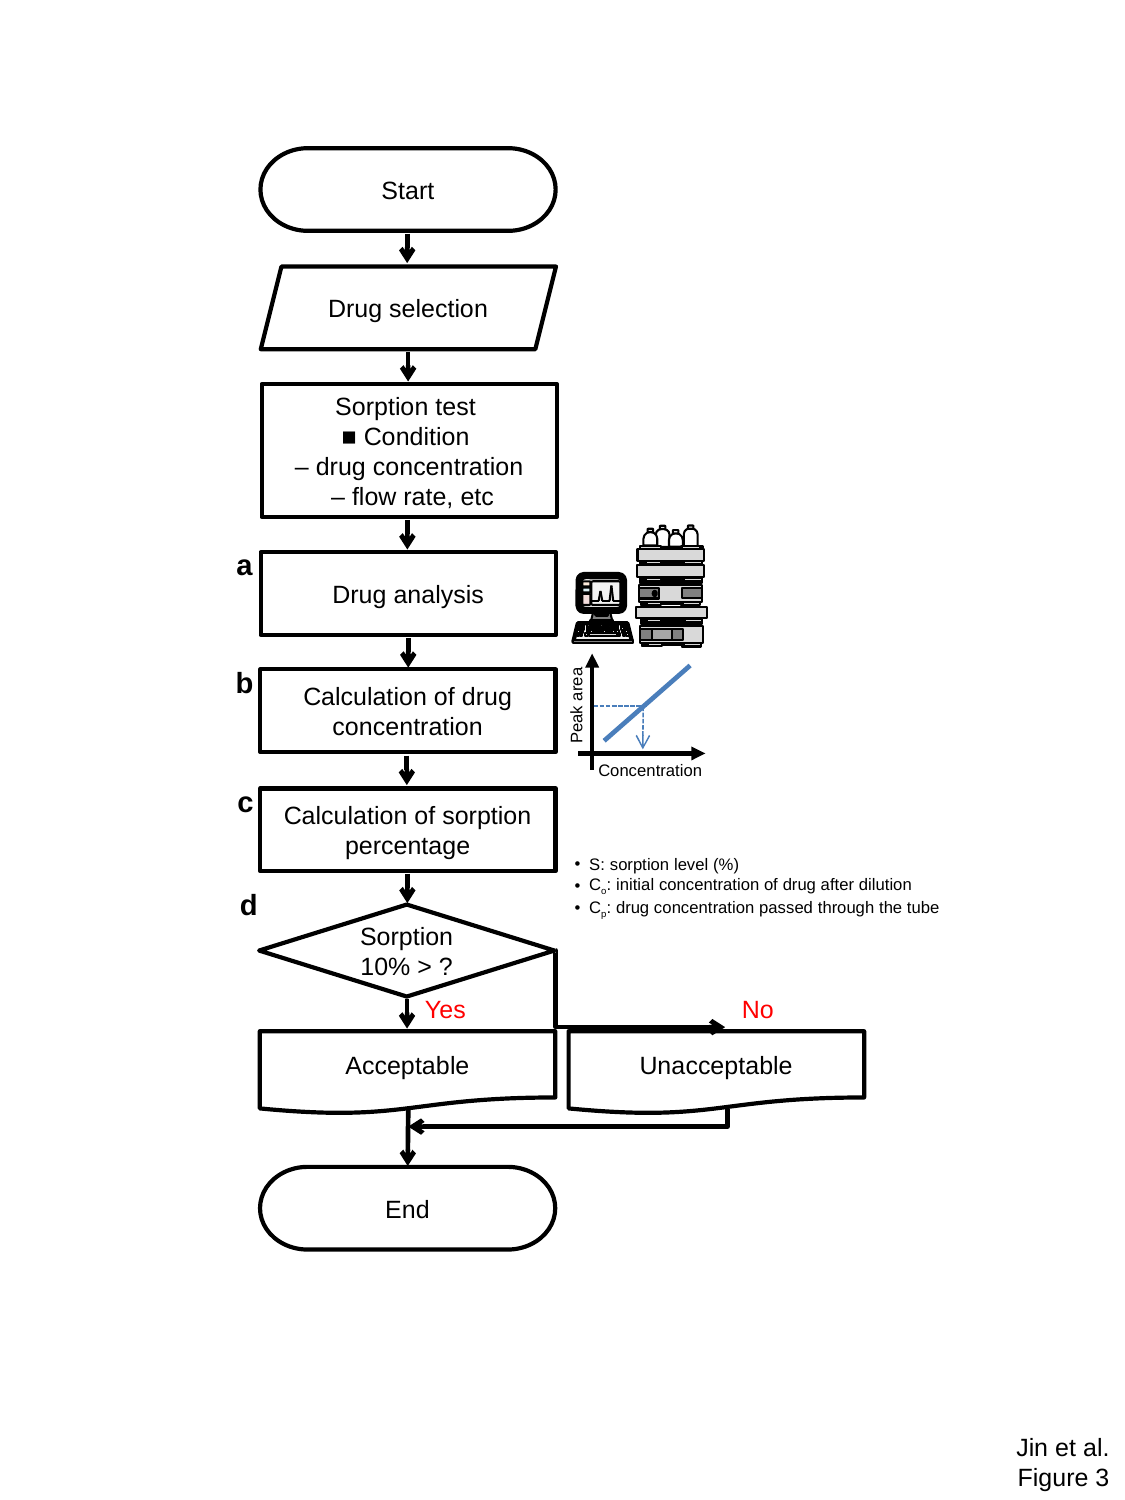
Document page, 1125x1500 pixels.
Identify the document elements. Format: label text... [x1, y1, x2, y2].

text_box Jin et al. Figure 3 [959, 1424, 1125, 1500]
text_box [220, 147, 963, 1250]
